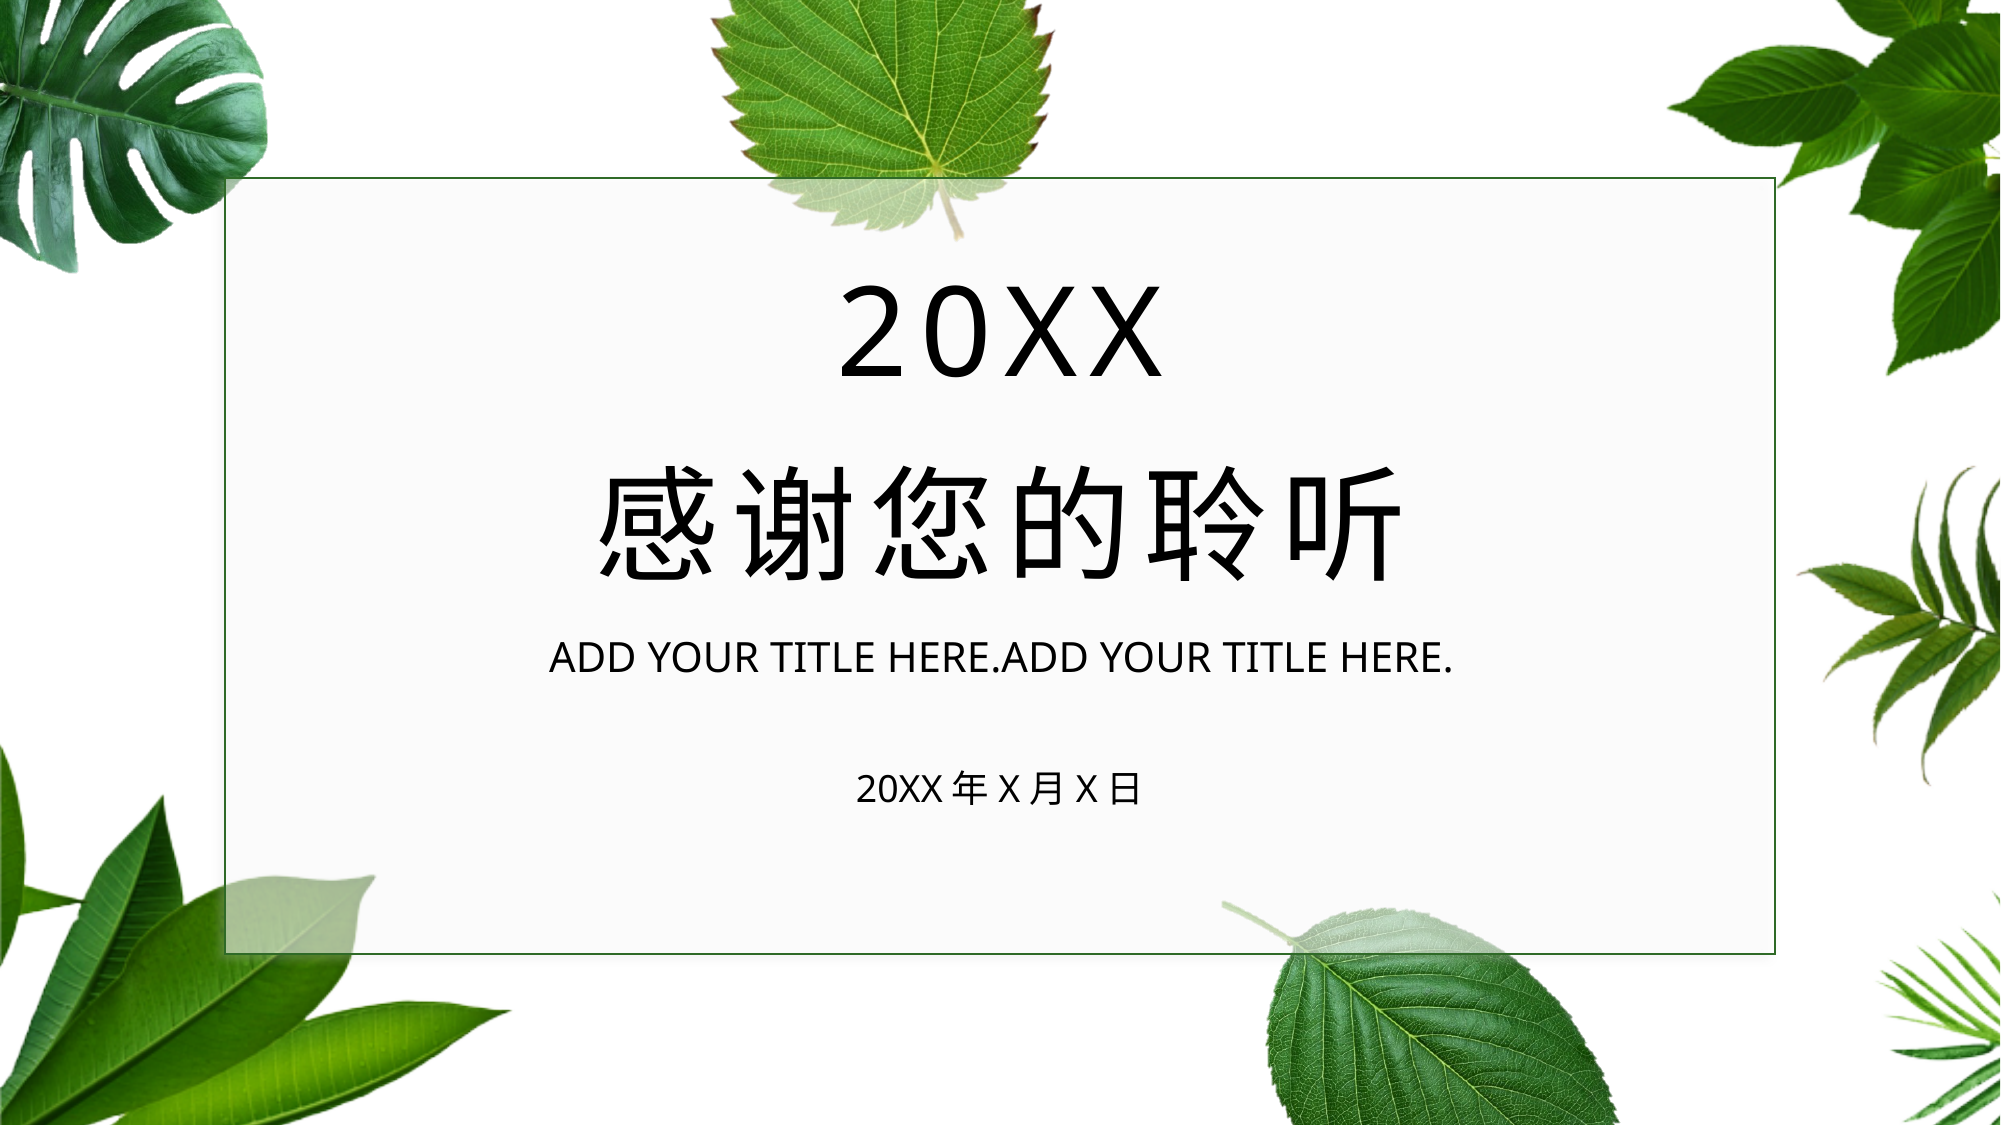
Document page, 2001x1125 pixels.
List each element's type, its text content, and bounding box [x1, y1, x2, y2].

text_box [224, 177, 1776, 955]
text_box 20XX年X月X日 [830, 757, 1170, 818]
text_box ADD YOUR TITLE HERE.ADD YOUR TITLE HERE. [495, 623, 1508, 689]
text_box 感谢您的聆听 [421, 439, 1580, 605]
picture [0, 0, 2001, 1125]
text_box 20XX [656, 244, 1344, 410]
